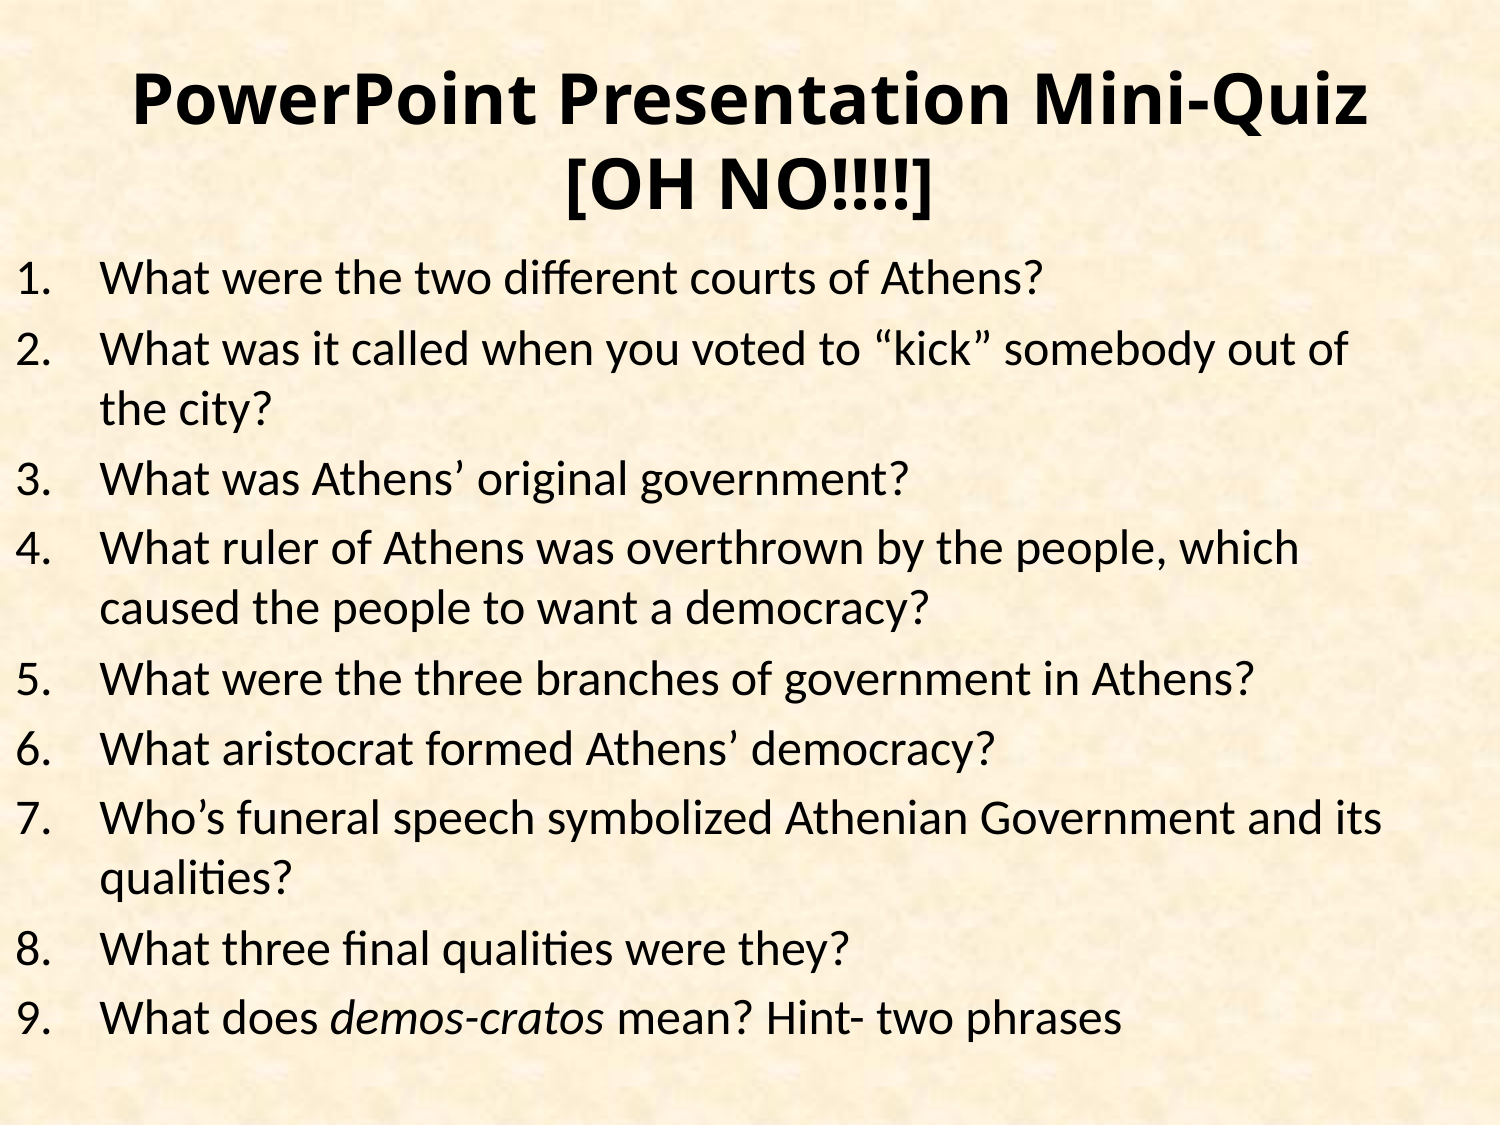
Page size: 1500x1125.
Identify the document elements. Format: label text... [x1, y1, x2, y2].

title PowerPoint Presentation Mini-Quiz [OH NO!!!!] [75, 45, 1425, 233]
picture [0, 0, 1500, 1125]
list What were the two different courts of Athens? What was it called when you voted to “kick” somebody out of the city? What was Athens’ original government? What ruler of Athens was overthrown by the people, which caused the people to want a democracy? What were the three branches of government in Athens? What aristocrat formed Athens’ democracy? Who’s funeral speech symbolized Athenian Government and its qualities? What three final qualities were they? What does demos-cratos mean? Hint- two phrases [0, 237, 1425, 1075]
